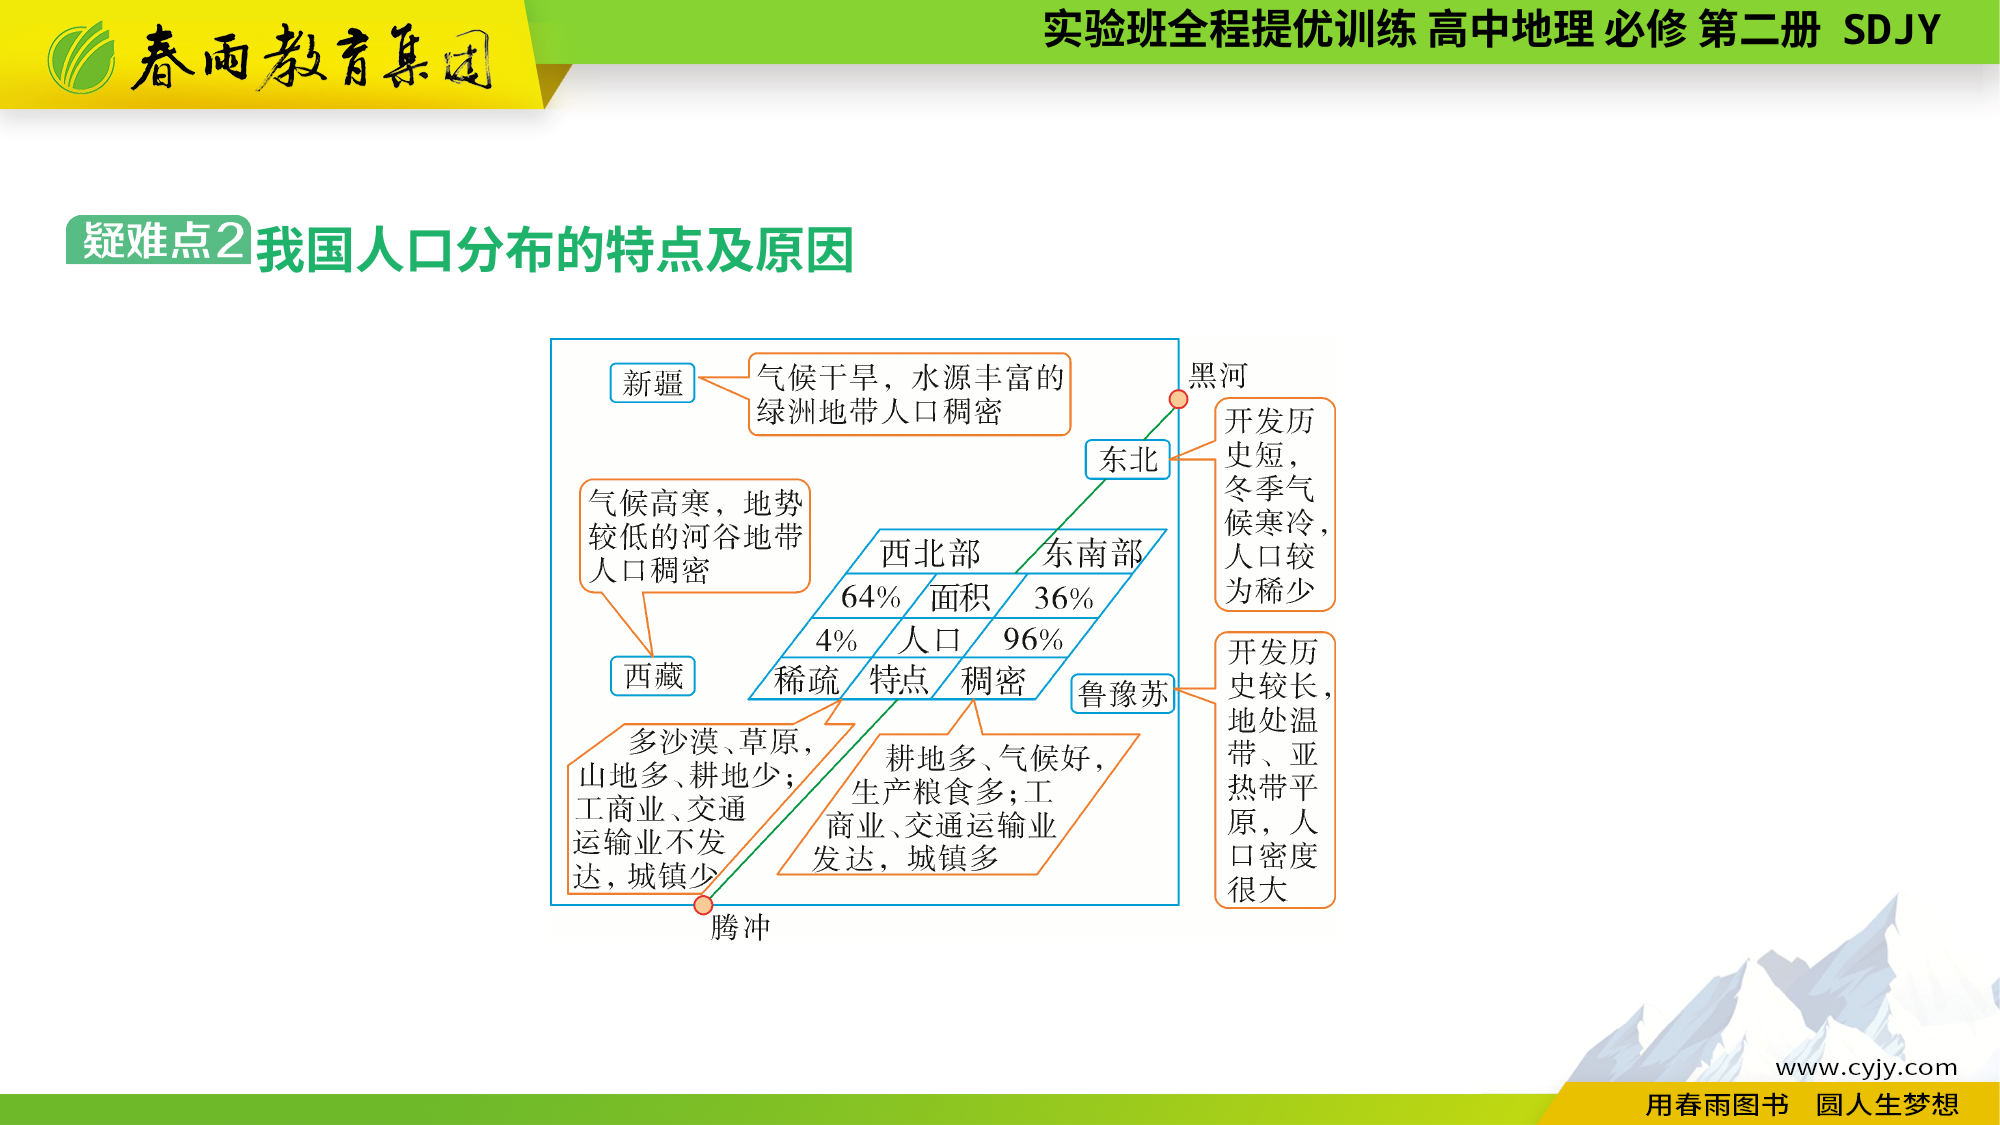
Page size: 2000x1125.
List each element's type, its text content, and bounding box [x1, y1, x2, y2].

picture [0, 0, 2000, 1125]
list 我国人口分布的特点及原因 [59, 181, 1944, 288]
